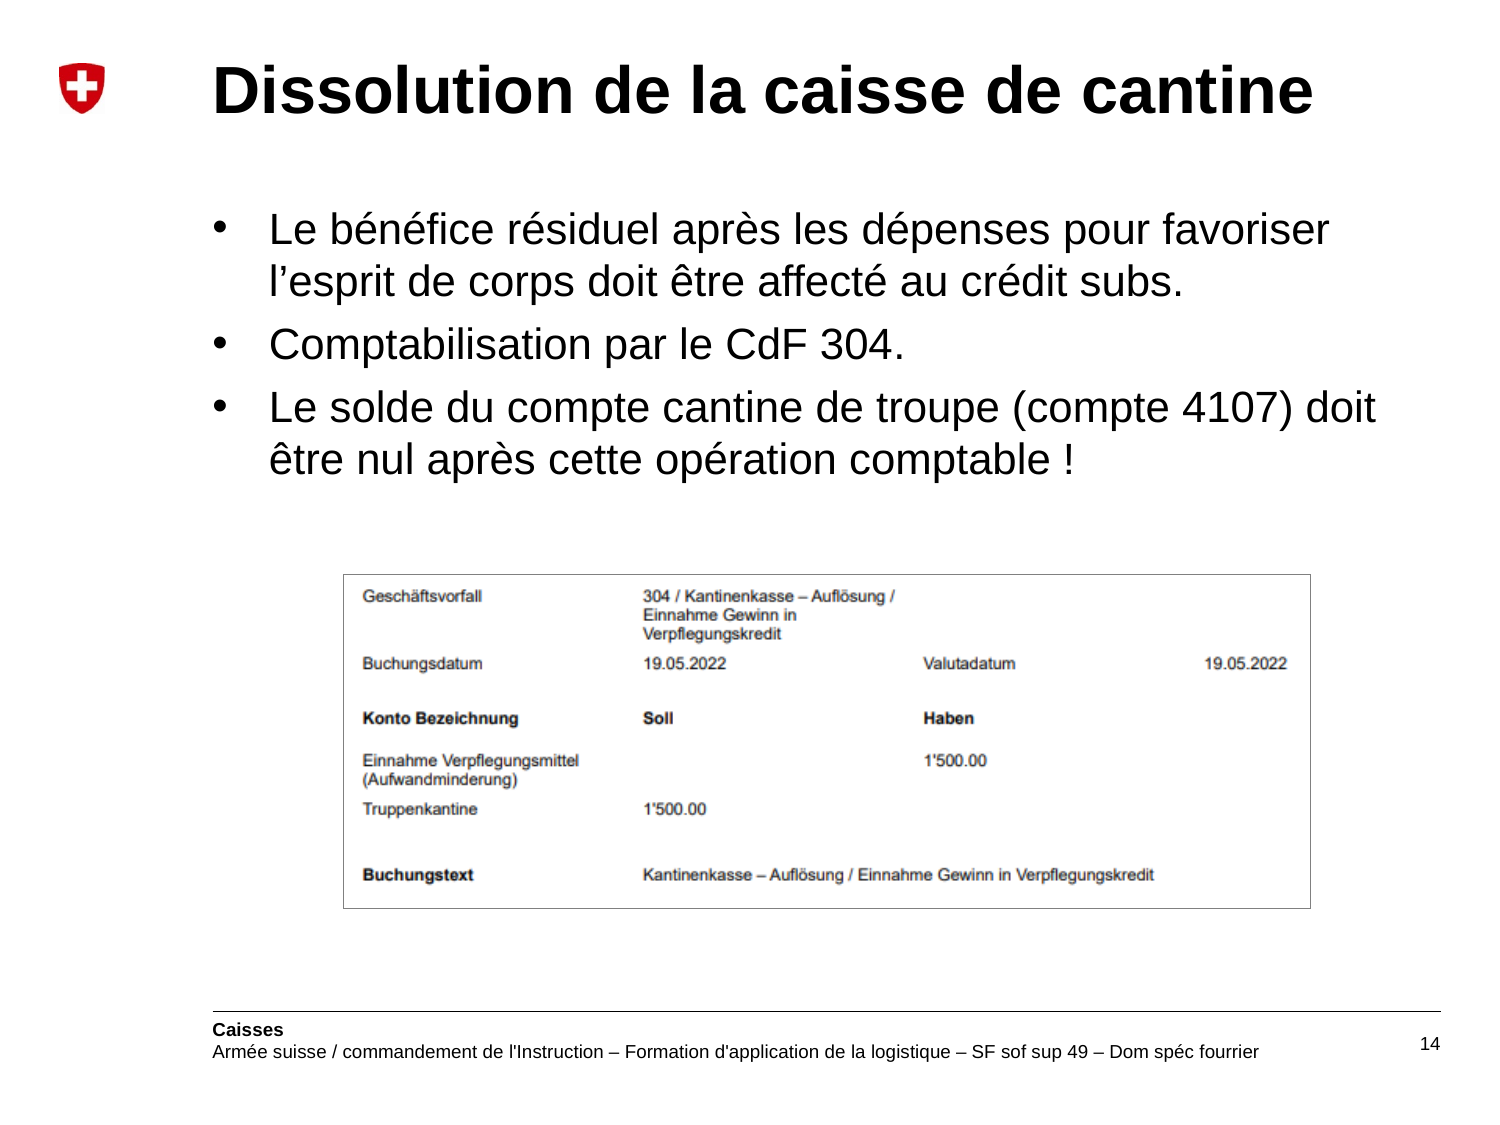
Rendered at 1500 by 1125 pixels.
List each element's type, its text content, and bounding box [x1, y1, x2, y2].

list Le bénéfice résiduel après les dépenses pour favoriser l’esprit de corps doit être affecté au crédit subs. Comptabilisation par le CdF 304. Le solde du compte cantine de troupe (compte 4107) doit être nul après cette opération comptable ! [212, 200, 1441, 1004]
picture [342, 573, 1311, 909]
title Dissolution de la caisse de cantine [212, 46, 1442, 192]
picture [59, 63, 105, 114]
